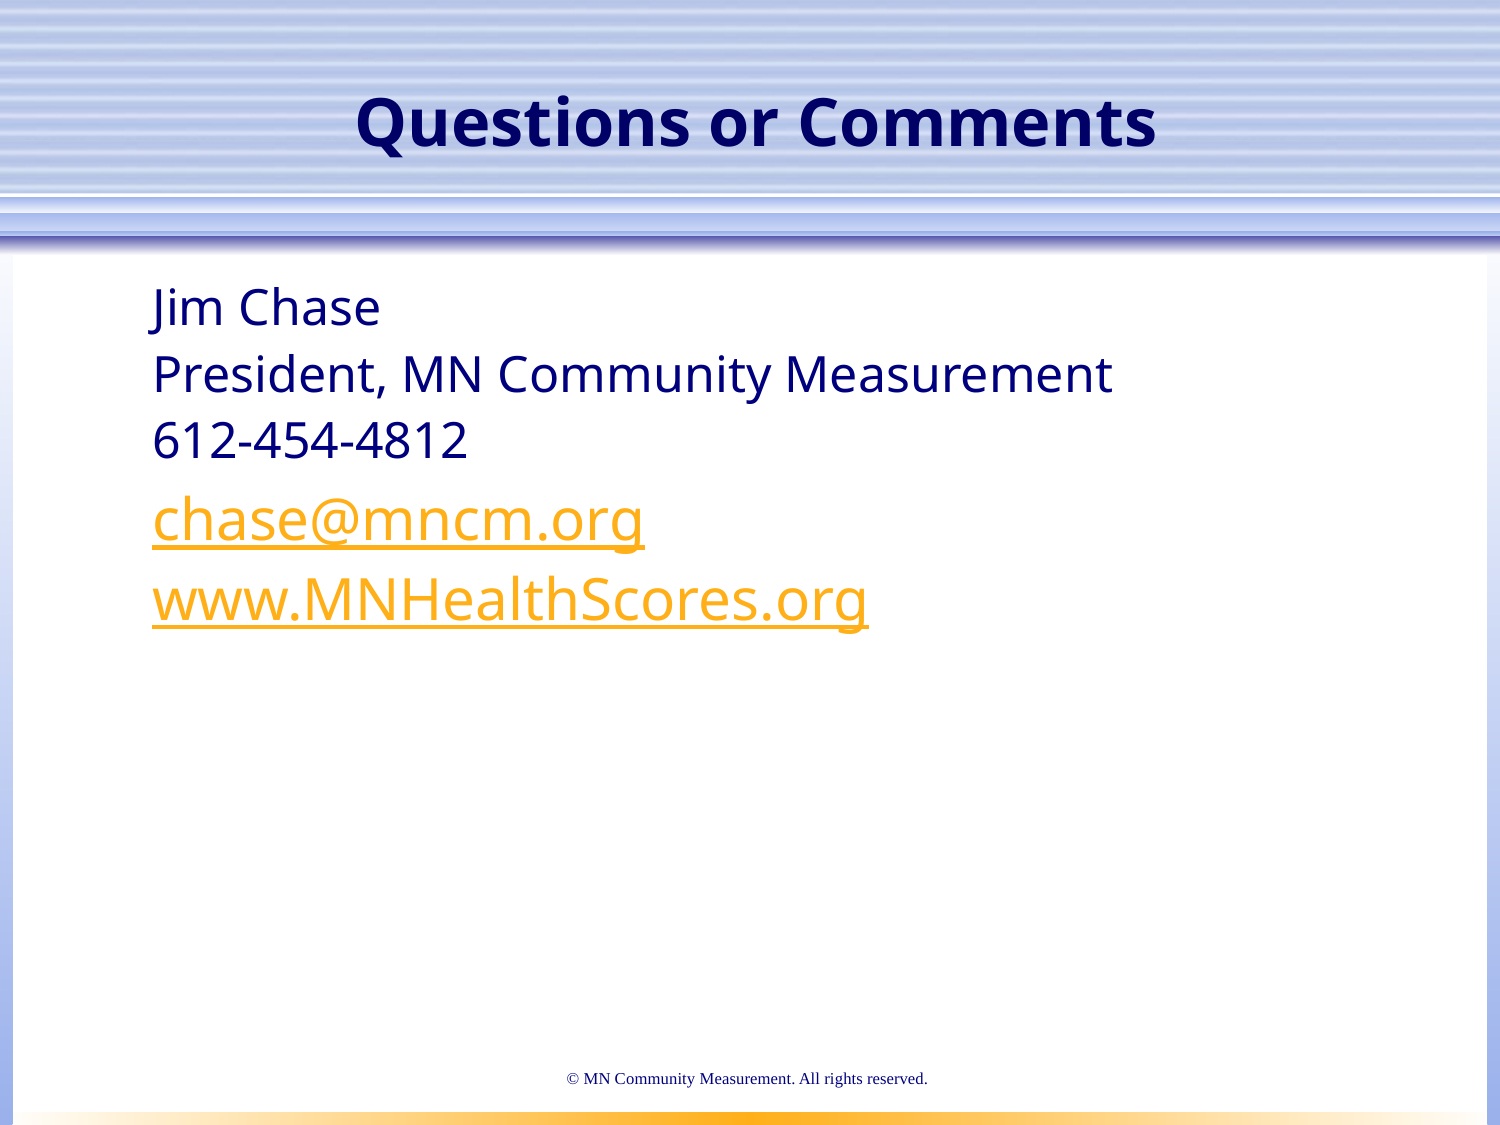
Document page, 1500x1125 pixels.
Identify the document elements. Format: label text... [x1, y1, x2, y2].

text_box Jim Chase President, MN Community Measurement 612-454-4812 chase@mncm.org www.MNHealthScores.org [137, 274, 1375, 785]
title Questions or Comments [62, 49, 1451, 201]
text_box © MN Community Measurement. All rights reserved. [0, 1060, 1500, 1096]
picture [0, 0, 1500, 193]
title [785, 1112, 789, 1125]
